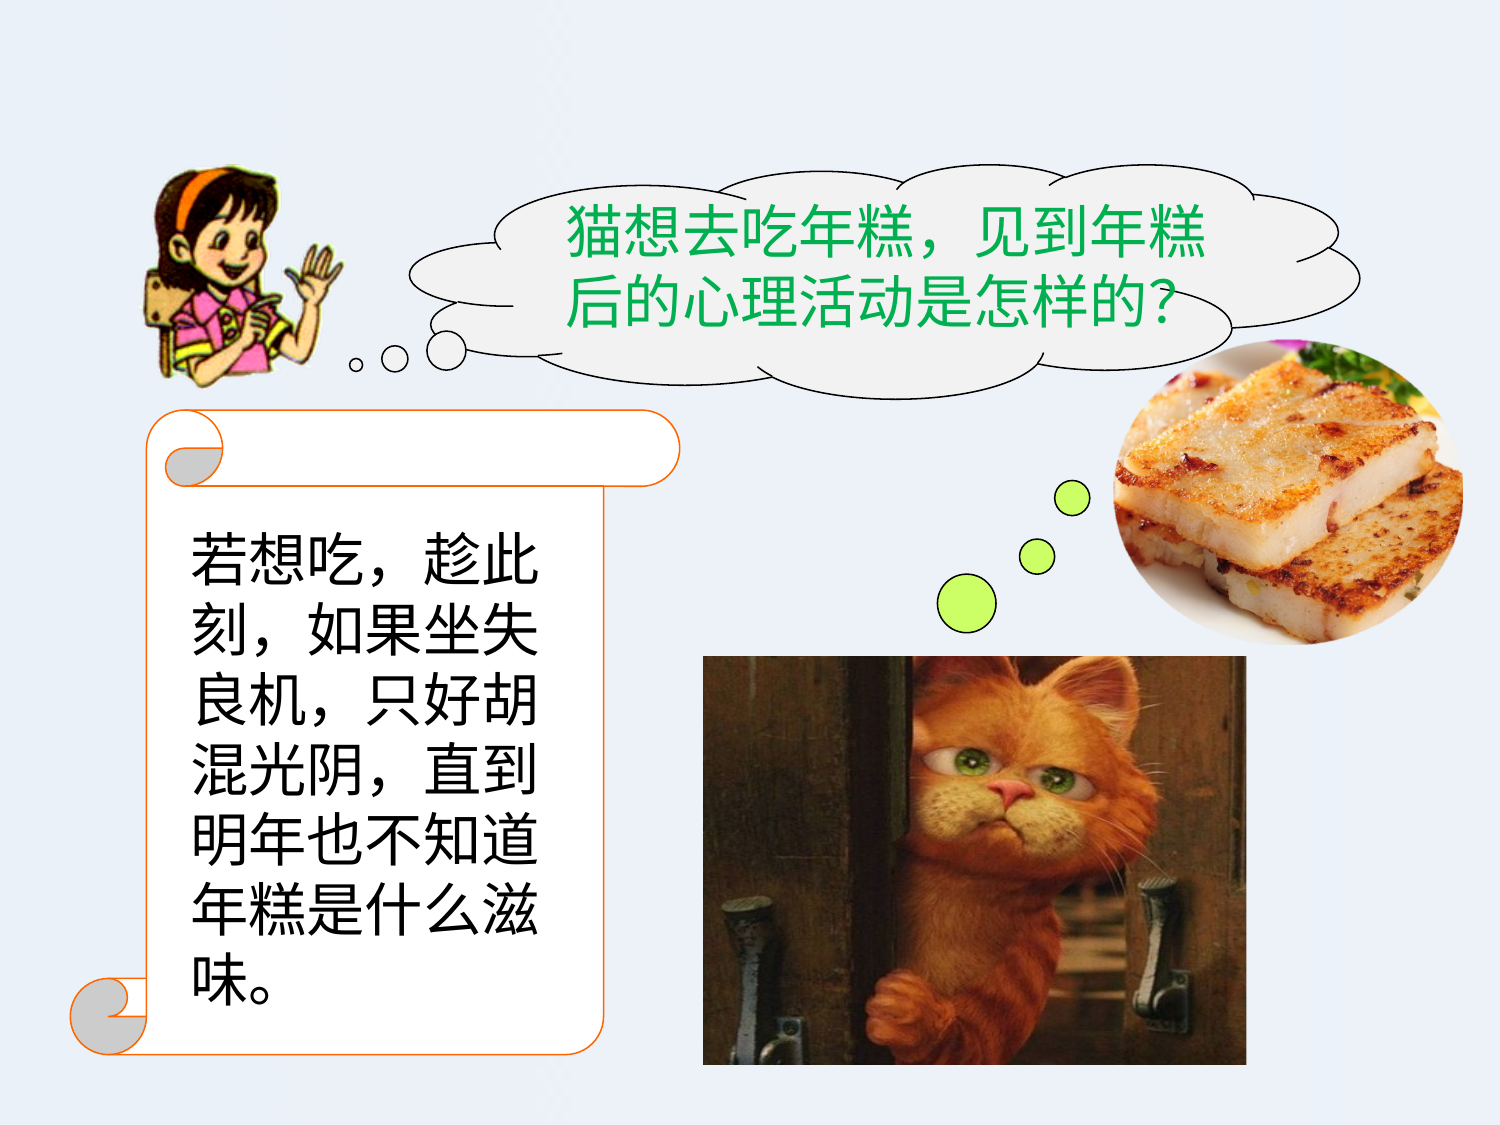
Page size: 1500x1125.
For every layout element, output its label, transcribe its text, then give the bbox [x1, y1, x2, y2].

text_box 若想吃，趁此刻，如果坐失良机，只好胡混光阴，直到明年也不知道年糕是什么滋味。 [175, 515, 563, 1021]
text_box [1278, 197, 1360, 324]
text_box 猫想去吃年糕，见到年糕后的心理活动是怎样的？ [550, 187, 1278, 343]
text_box [70, 410, 680, 1055]
text_box [1019, 539, 1055, 575]
text_box [409, 196, 1113, 400]
text_box [381, 345, 408, 372]
text_box [1054, 480, 1090, 516]
text_box [727, 164, 1246, 187]
text_box [352, 358, 363, 372]
text_box [937, 574, 997, 633]
picture [0, 0, 1500, 1125]
